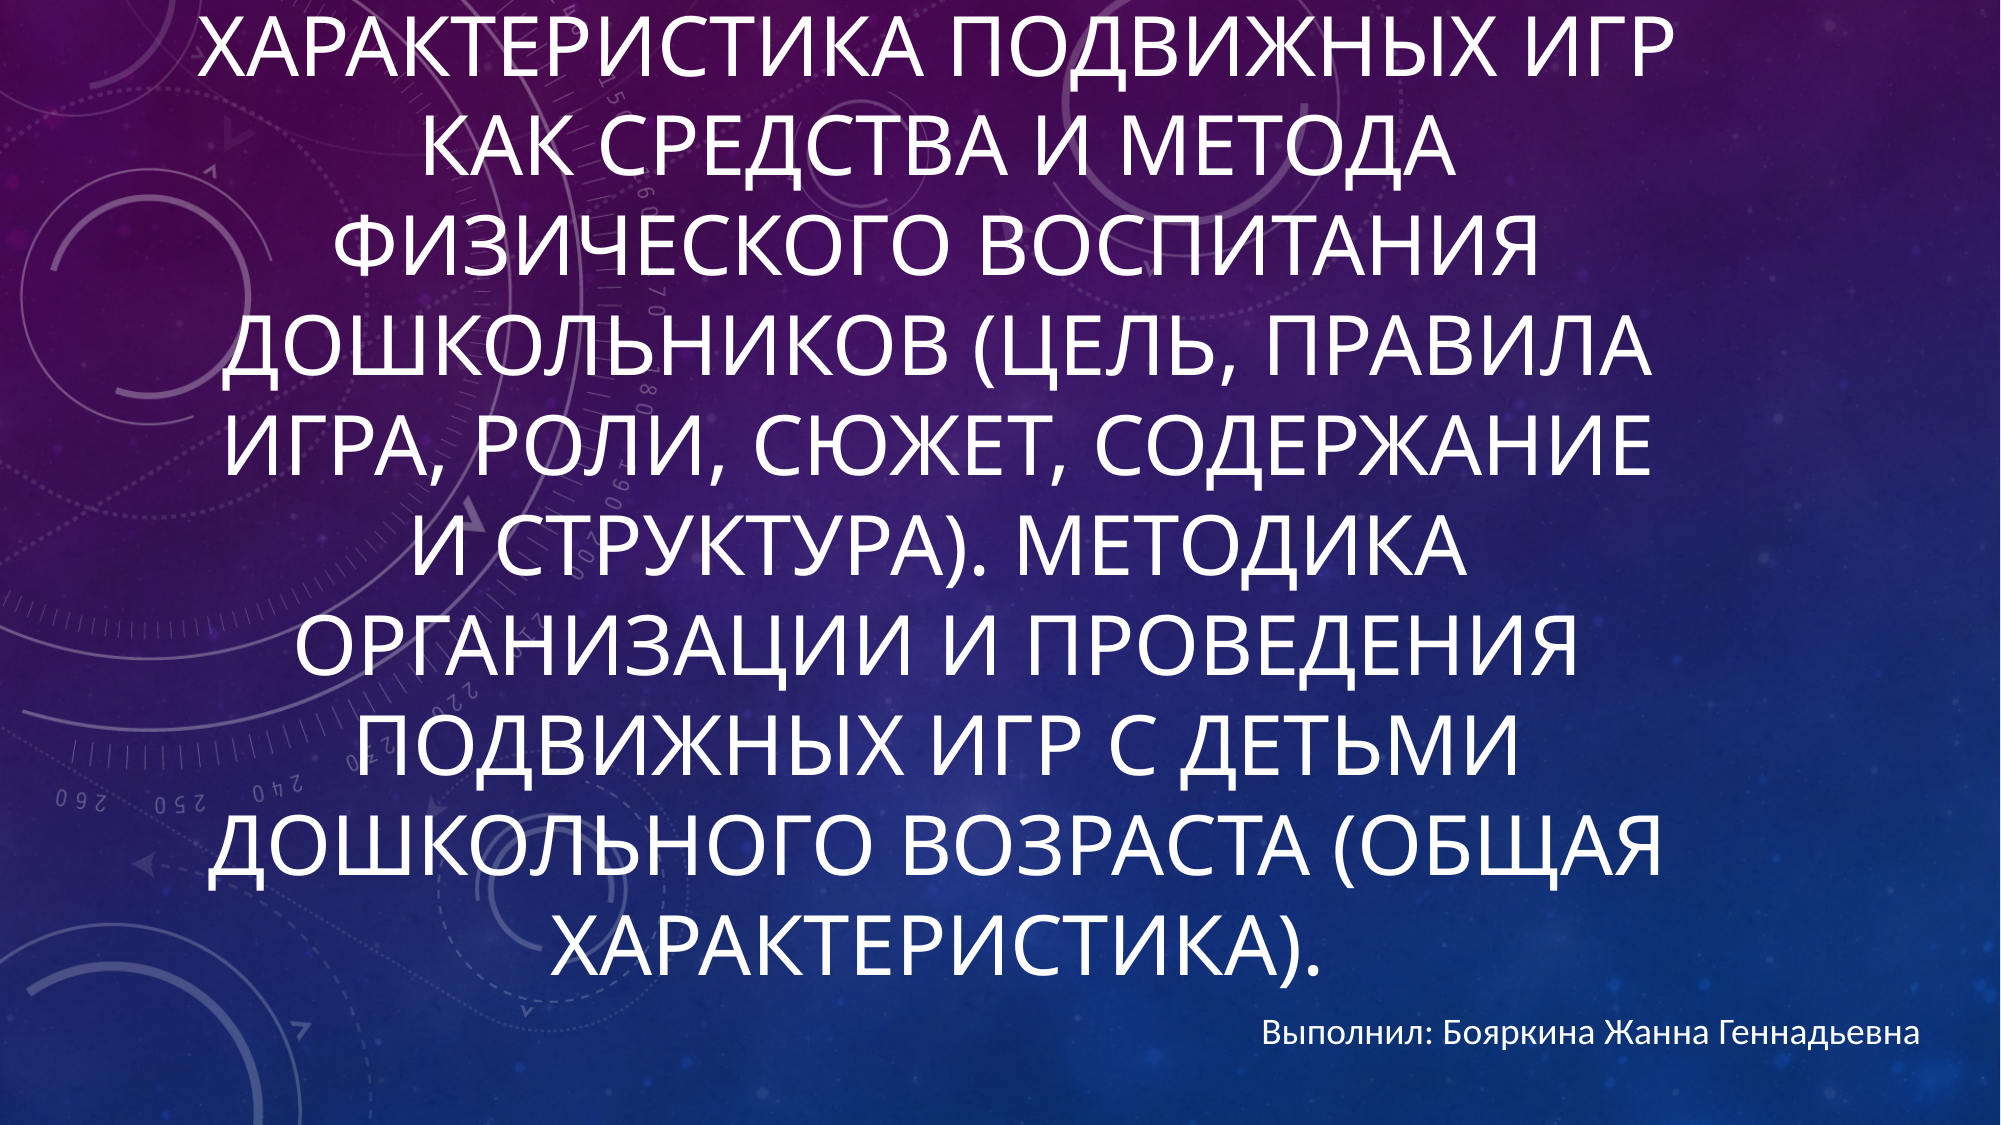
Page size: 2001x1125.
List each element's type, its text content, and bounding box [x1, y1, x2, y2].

text_box Выполнил: Бояркина Жанна Геннадьевна [1246, 999, 1937, 1060]
picture [0, 0, 2001, 1125]
title Характеристика подвижных игр как средства и метода физического воспитания дошкольников (цель, правила игра, роли, сюжет, содержание и структура). Методика организации и проведения подвижных игр с детьми дошкольного возраста (общая характеристика). [180, 0, 1696, 1000]
